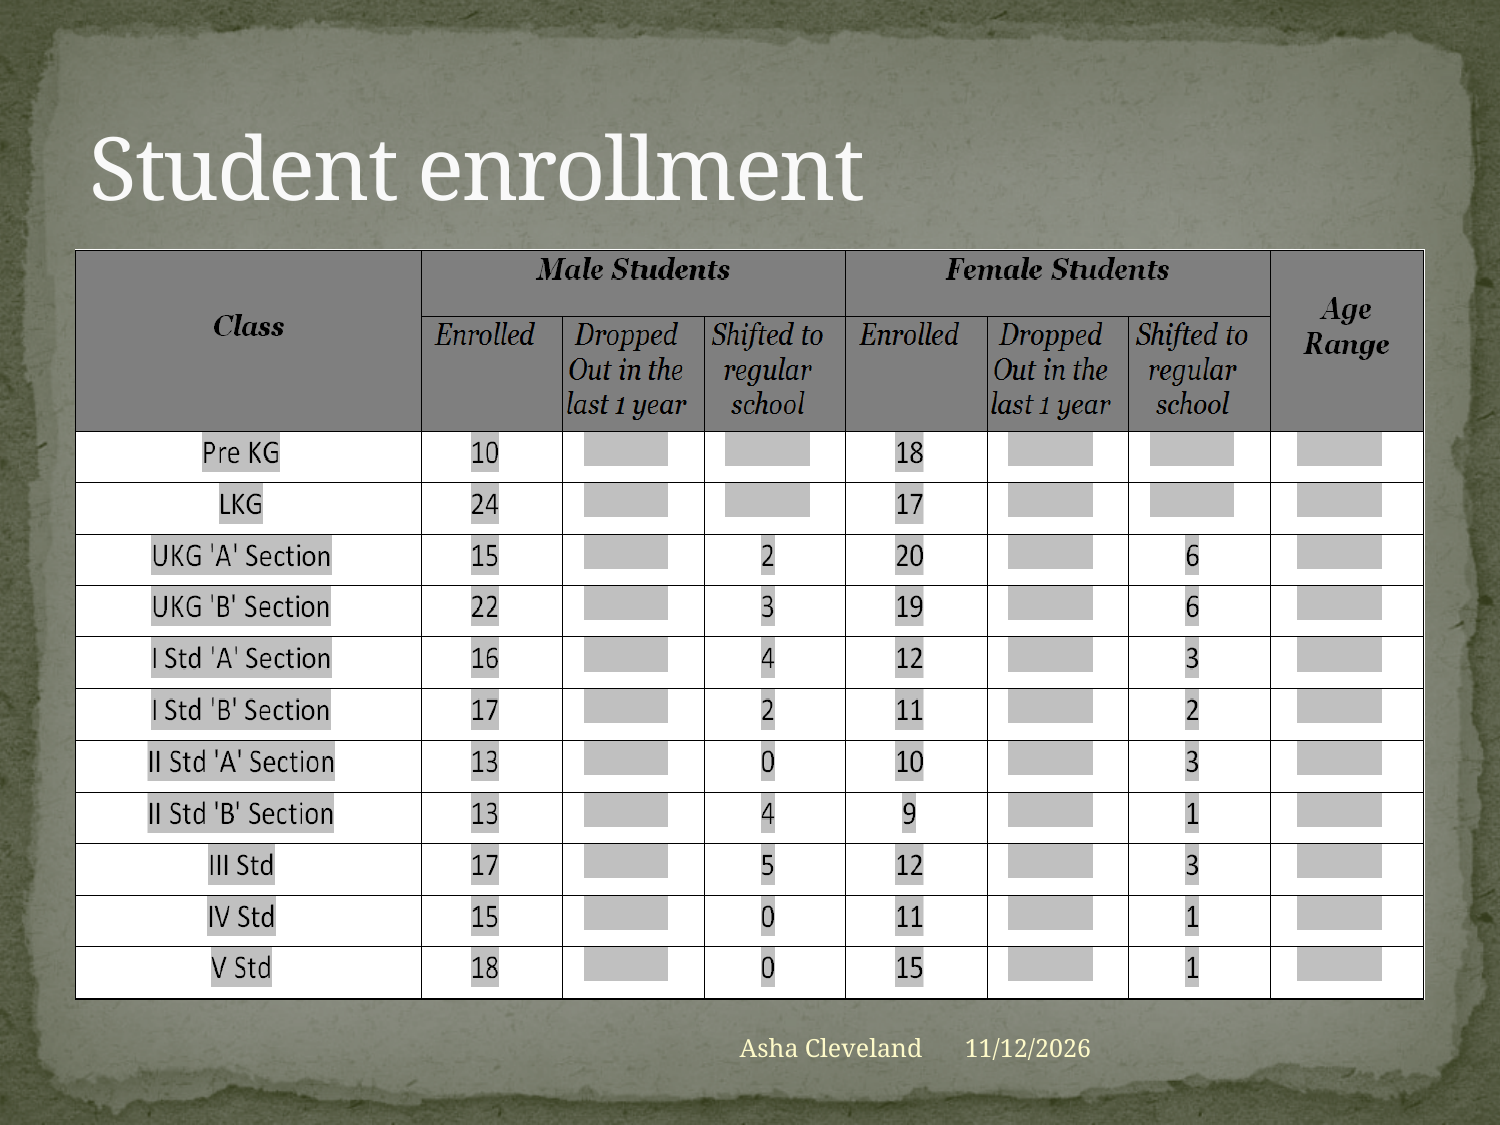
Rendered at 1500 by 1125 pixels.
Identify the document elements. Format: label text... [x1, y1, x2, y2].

footer Asha Cleveland [350, 1017, 938, 1081]
picture [75, 249, 1425, 1000]
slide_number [950, 1017, 1375, 1081]
title Student enrollment [74, 24, 1425, 225]
